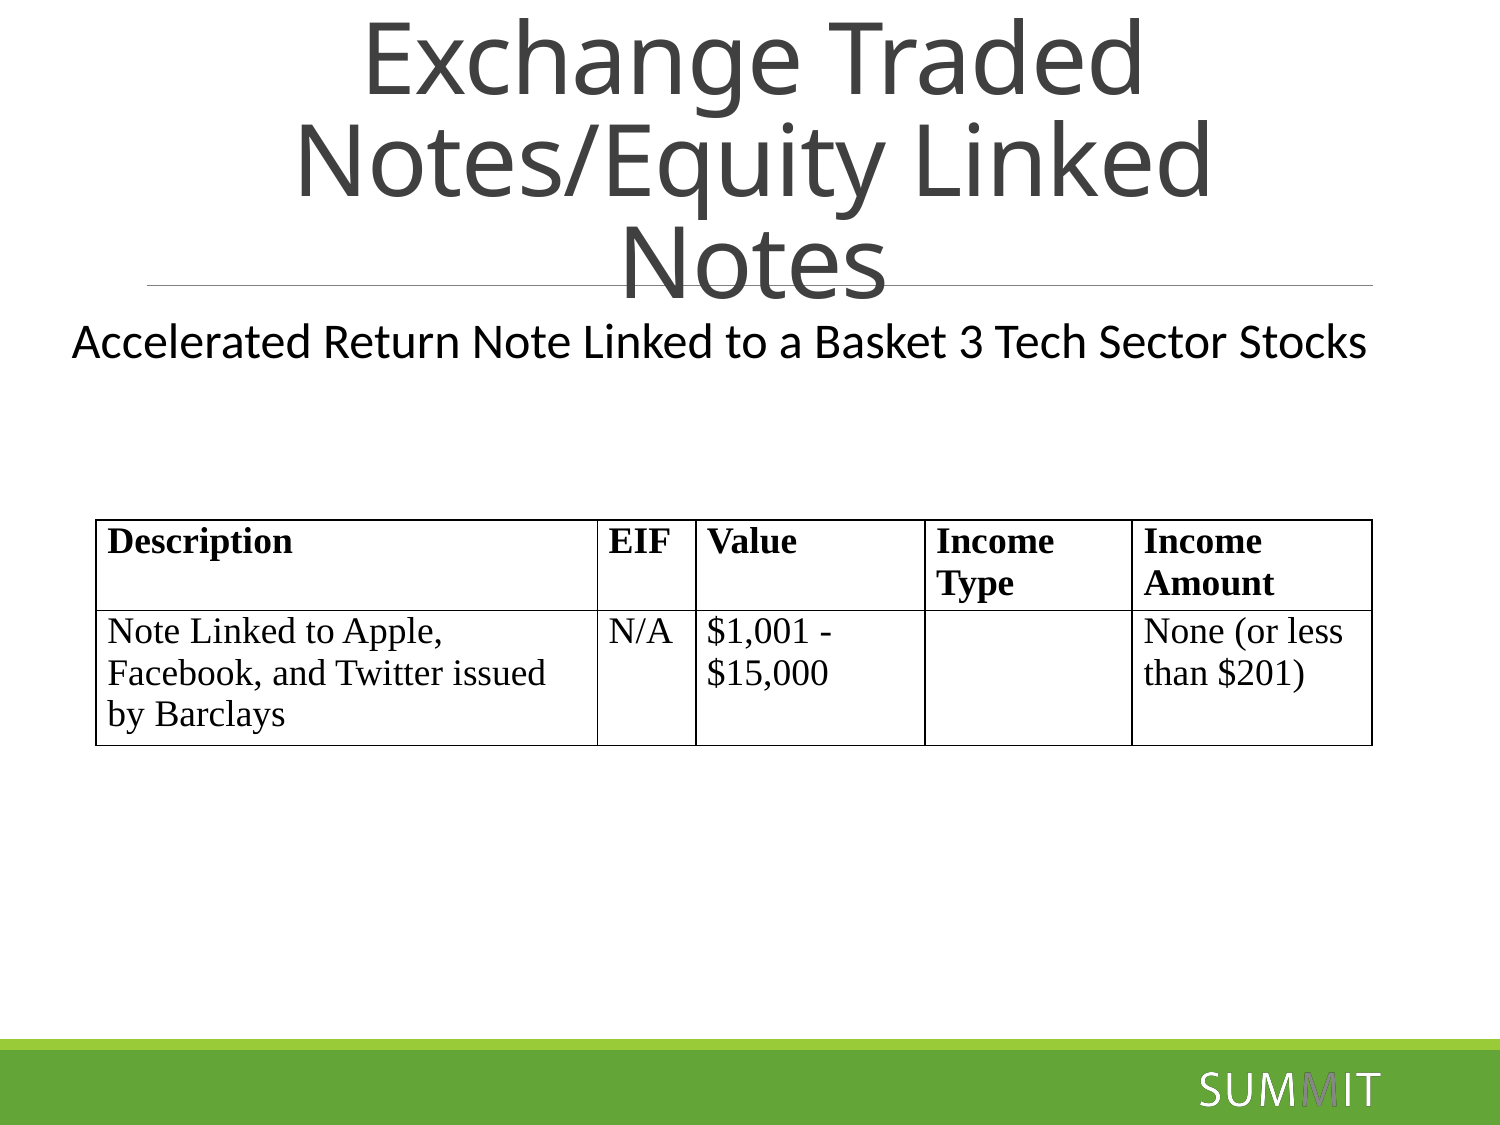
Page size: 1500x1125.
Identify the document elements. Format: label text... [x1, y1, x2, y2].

picture [1196, 1024, 1386, 1125]
table_cell None (or less than $201) [1133, 611, 1371, 745]
table_header Value [697, 521, 924, 610]
table_cell $1,001 - $15,000 [697, 611, 924, 745]
table_cell [926, 611, 1131, 745]
table_header Income Amount [1133, 521, 1371, 610]
table_header Income Type [926, 521, 1131, 610]
table_cell Note Linked to Apple, Facebook, and Twitter issued by Barclays [97, 611, 597, 745]
table_cell N/A [598, 611, 695, 745]
title Exchange Traded Notes/Equity Linked Notes [135, 47, 1373, 285]
table_header EIF [598, 521, 695, 610]
text_box Accelerated Return Note Linked to a Basket 3 Tech Sector Stocks [56, 301, 1476, 767]
table_header Description [97, 521, 597, 610]
